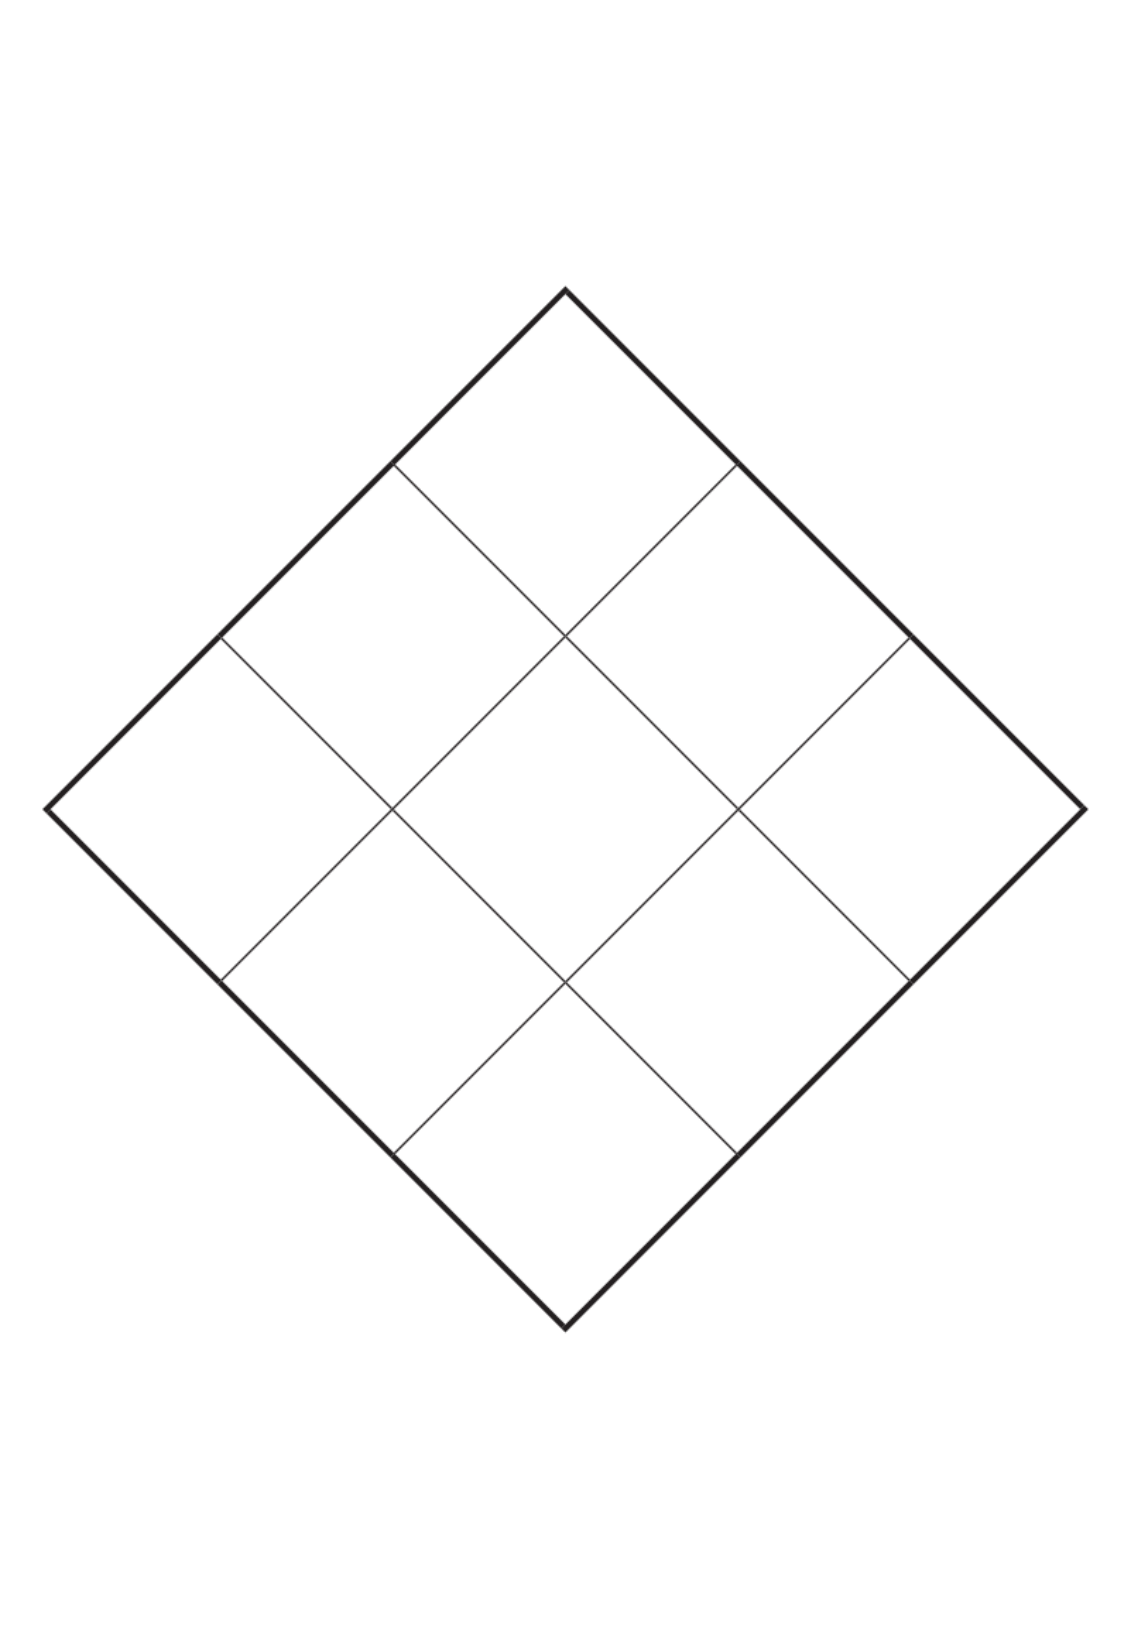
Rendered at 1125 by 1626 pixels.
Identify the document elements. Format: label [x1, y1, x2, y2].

picture [22, 210, 1092, 1400]
